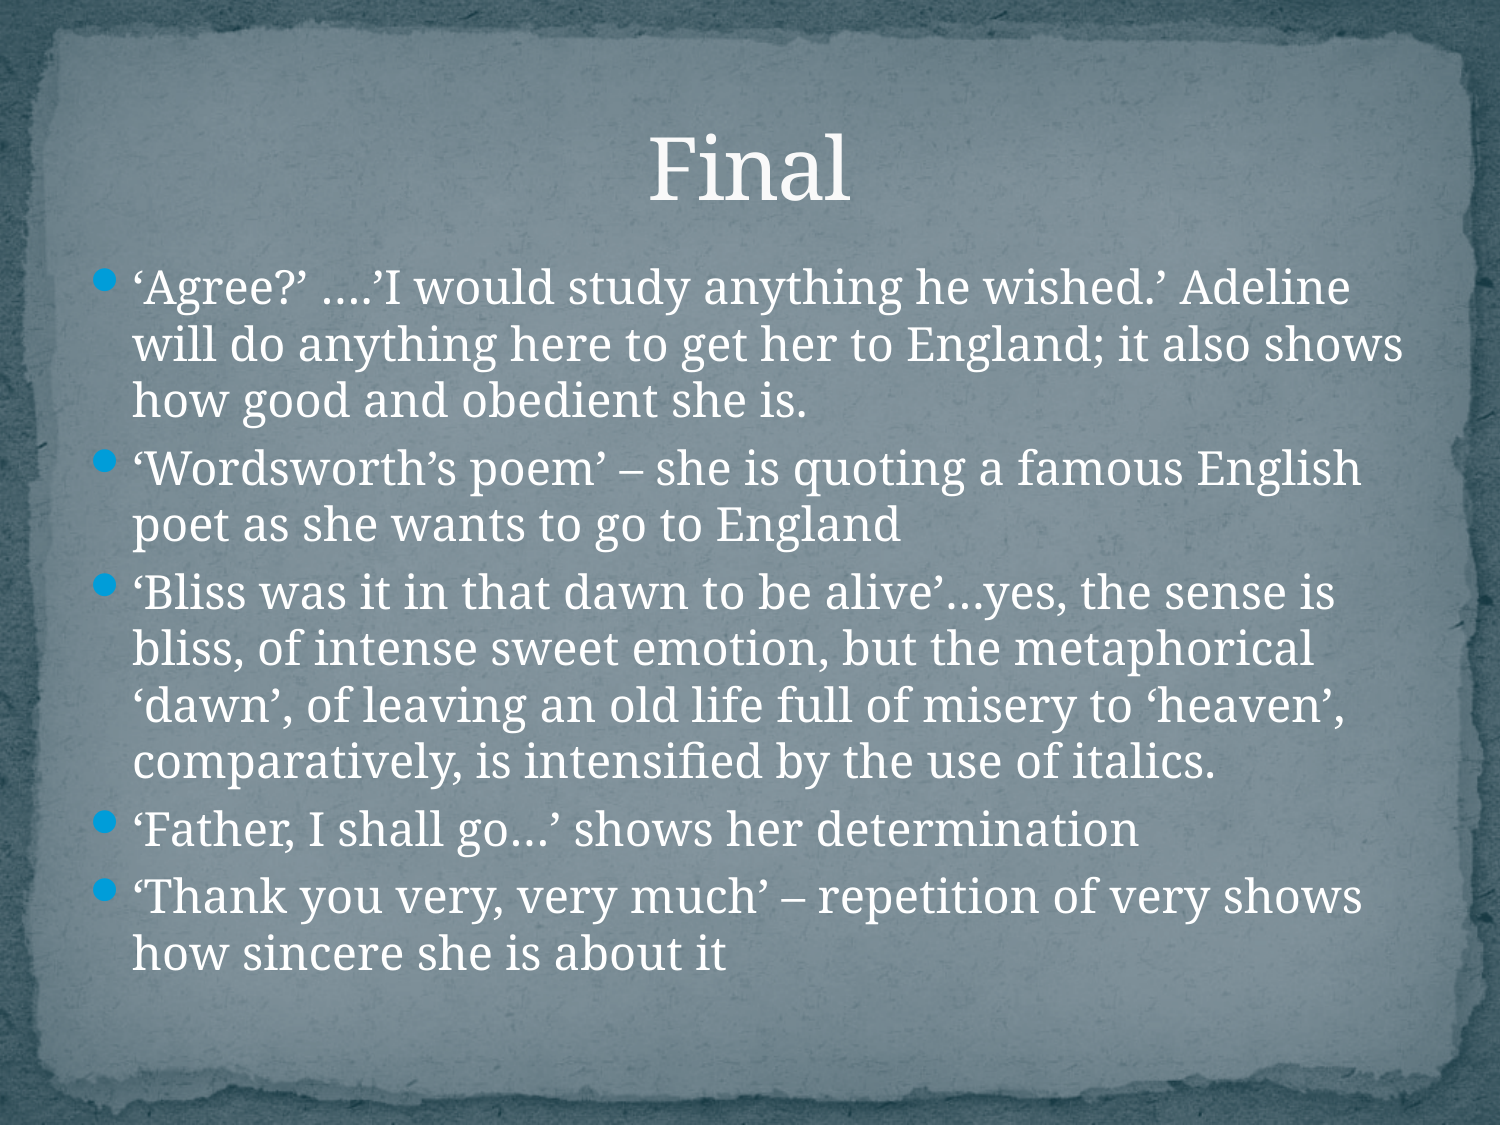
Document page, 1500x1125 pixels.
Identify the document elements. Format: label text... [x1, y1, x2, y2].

title Final [74, 24, 1425, 225]
list ‘Agree?’ ….’I would study anything he wished.’ Adeline will do anything here to get her to England; it also shows how good and obedient she is. ‘Wordsworth’s poem’ – she is quoting a famous English poet as she wants to go to England ‘Bliss was it in that dawn to be alive’…yes, the sense is bliss, of intense sweet emotion, but the metaphorical ‘dawn’, of leaving an old life full of misery to ‘heaven’, comparatively, is intensified by the use of italics. ‘Father, I shall go…’ shows her determination ‘Thank you very, very much’ – repetition of very shows how sincere she is about it [75, 249, 1425, 1000]
